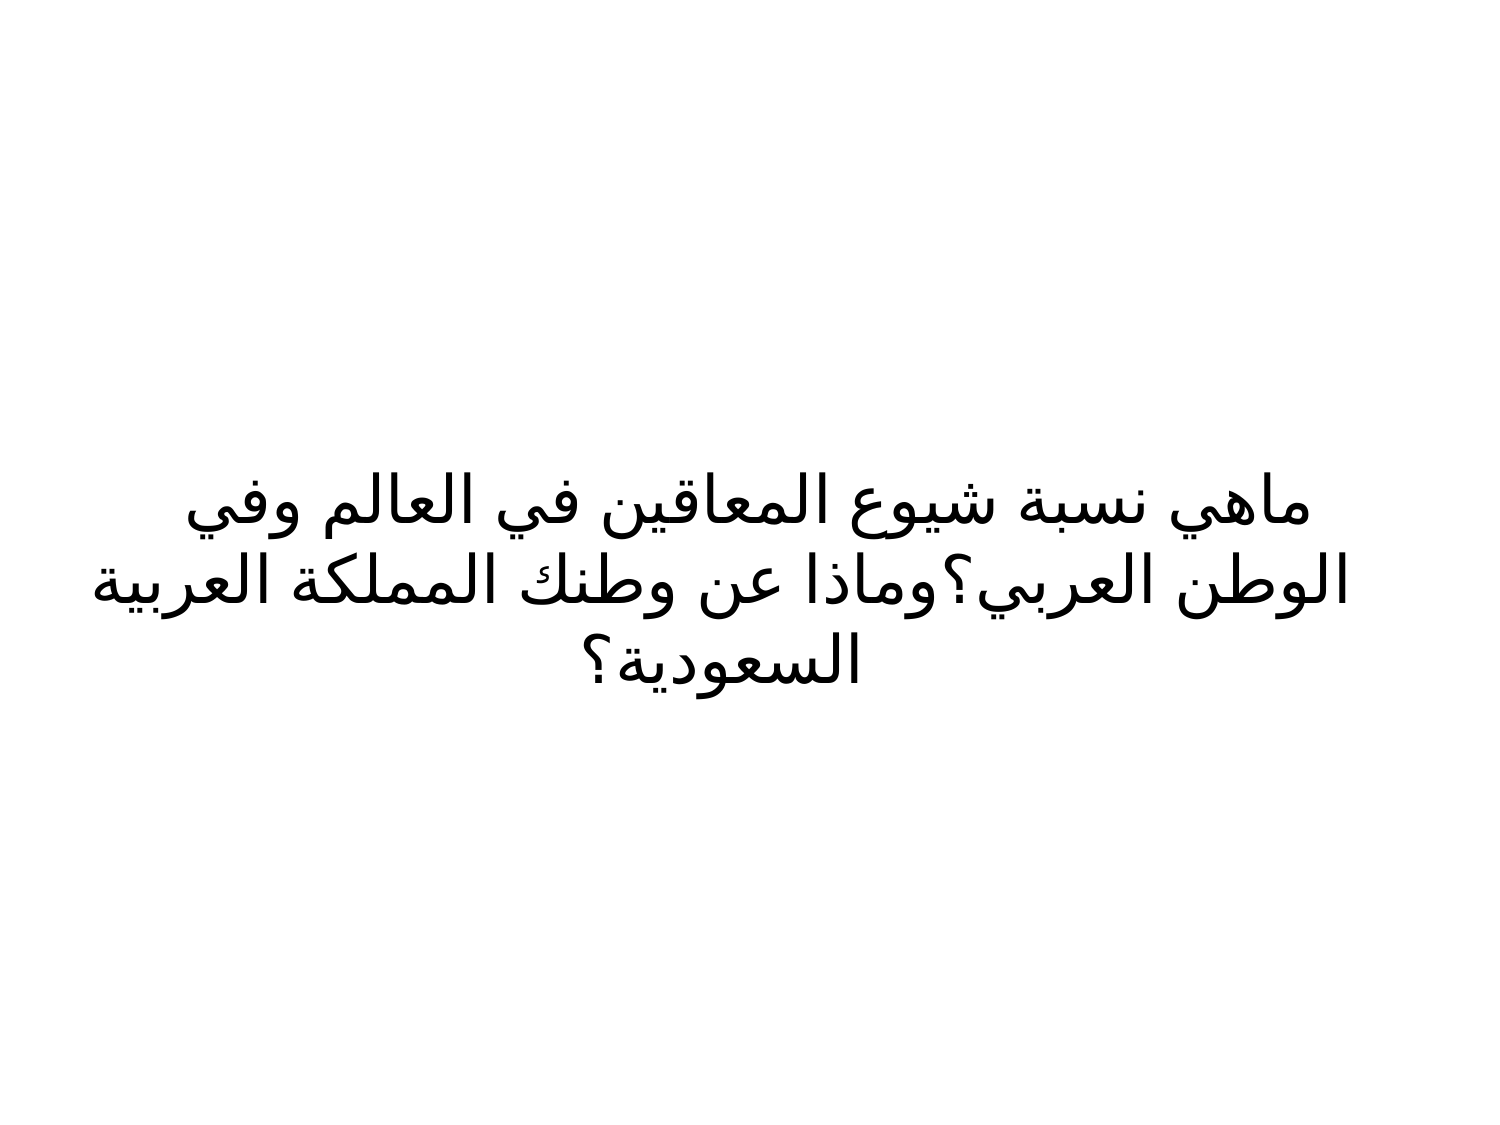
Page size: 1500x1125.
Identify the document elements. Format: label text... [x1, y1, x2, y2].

list ماهي نسبة شيوع المعاقين في العالم وفي الوطن العربي؟وماذا عن وطنك المملكة العربية السعودية؟ [75, 262, 1425, 1005]
